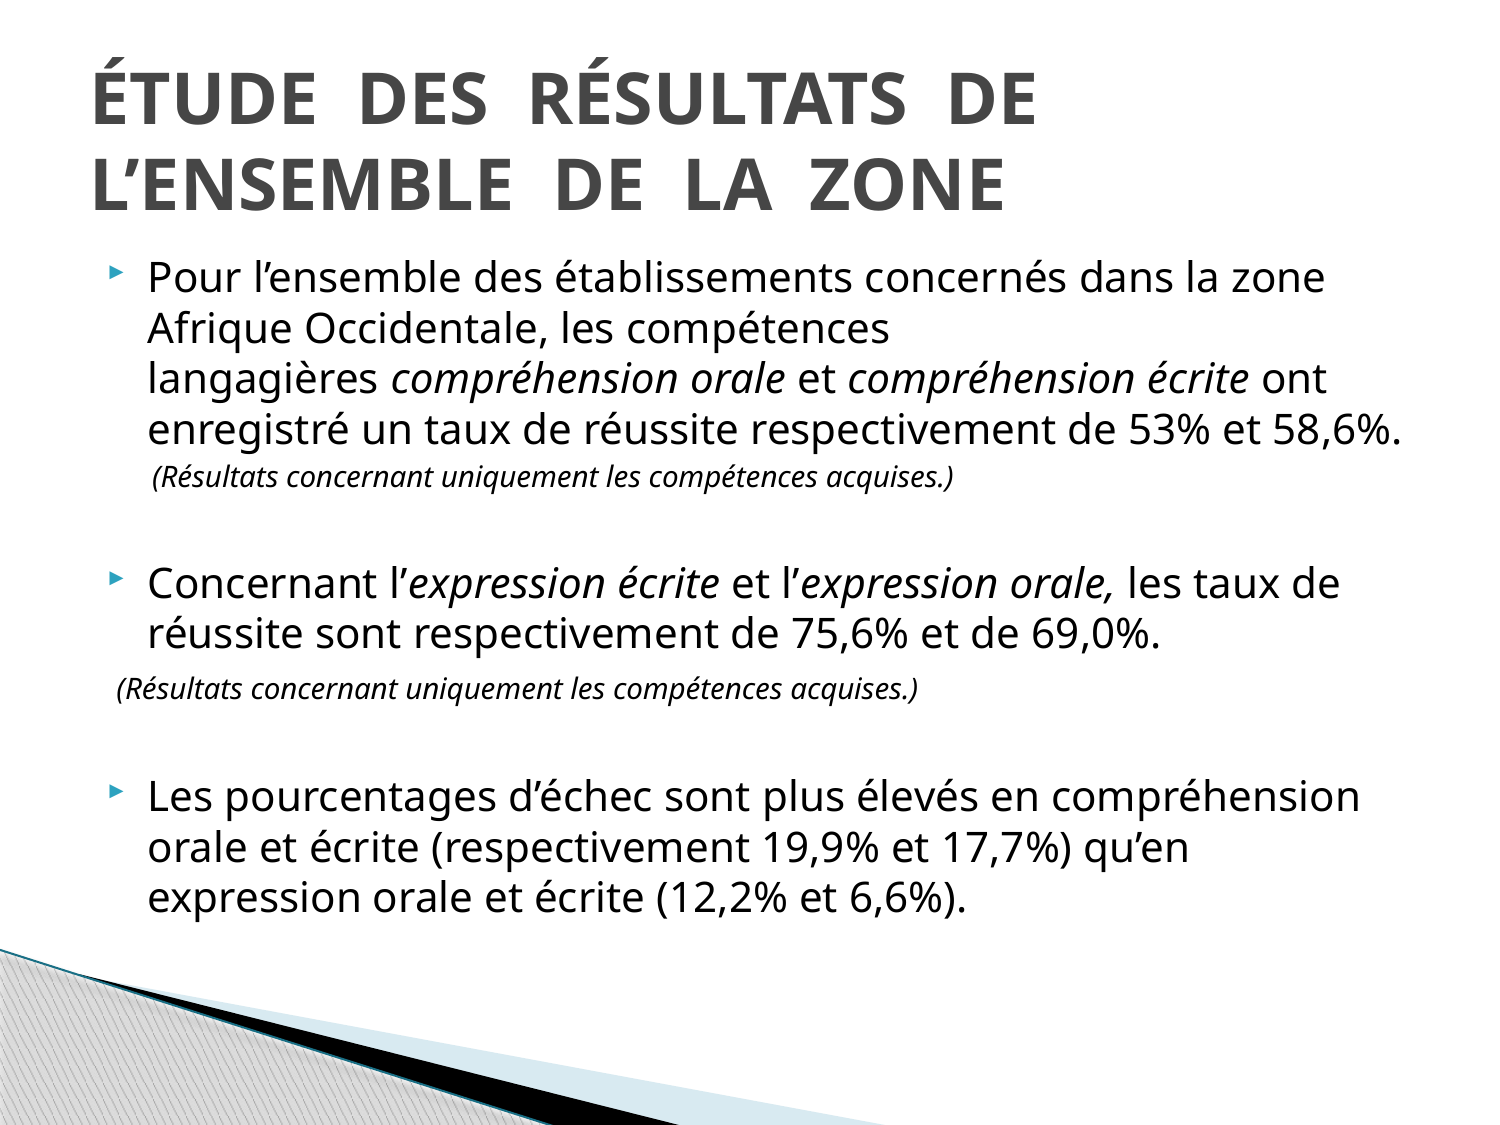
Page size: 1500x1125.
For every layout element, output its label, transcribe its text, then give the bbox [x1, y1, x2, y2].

list Pour l’ensemble des établissements concernés dans la zone Afrique Occidentale, les compétences langagières compréhension orale et compréhension écrite ont enregistré un taux de réussite respectivement de 53% et 58,6%. (Résultats concernant uniquement les compétences acquises.) Concernant l’expression écrite et l’expression orale, les taux de réussite sont respectivement de 75,6% et de 69,0%. (Résultats concernant uniquement les compétences acquises.) Les pourcentages d’échec sont plus élevés en compréhension orale et écrite (respectivement 19,9% et 17,7%) qu’en expression orale et écrite (12,2% et 6,6%). [75, 243, 1425, 986]
title Étude des résultats de l’ensemble de la zone [75, 45, 1425, 233]
